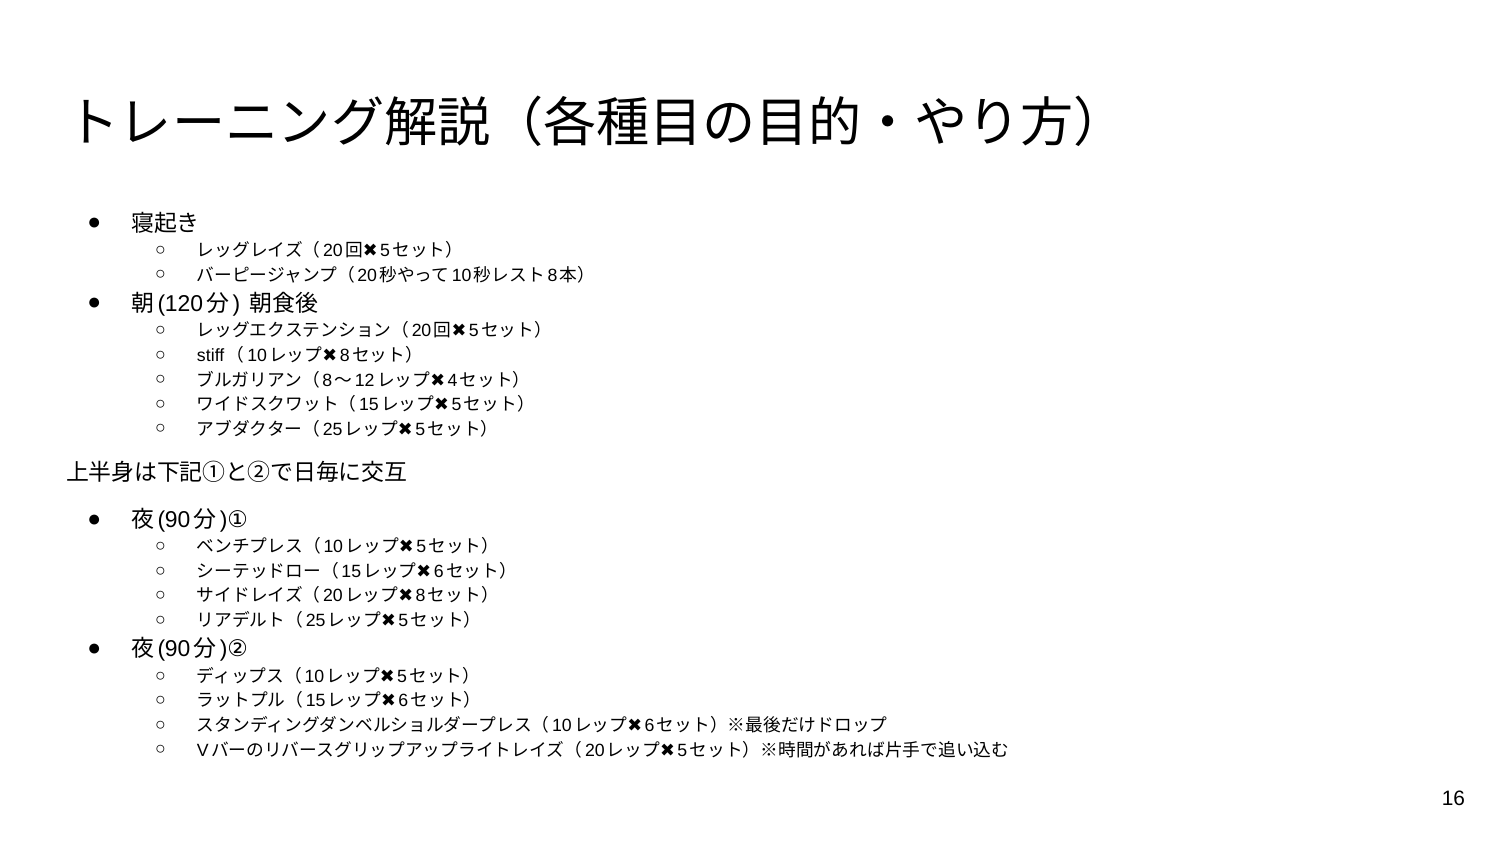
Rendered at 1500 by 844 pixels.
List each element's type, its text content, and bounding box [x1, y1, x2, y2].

list 寝起き レッグレイズ（20回✖️5セット） バーピージャンプ（20秒やって10秒レスト8本） 朝(120分) 朝食後 レッグエクステンション（20回✖️5セット） stiff（10レップ✖️8セット） ブルガリアン（8〜12レップ✖️4セット） ワイドスクワット（15レップ✖️5セット） アブダクター（25レップ✖️5セット） 上半身は下記①と②で日毎に交互 夜(90分)① ベンチプレス（10レップ✖️5セット） シーテッドロー（15レップ✖️6セット） サイドレイズ（20レップ✖️8セット） リアデルト（25レップ✖️5セット） 夜(90分)② ディップス（10レップ✖️5セット） ラットプル（15レップ✖️6セット） スタンディングダンベルショルダープレス（10レップ✖️6セット）※最後だけドロップ Vバーのリバースグリップアップライトレイズ（20レップ✖️5セット）※時間があれば片手で追い込む [51, 189, 1449, 782]
slide_number 16 [1389, 764, 1480, 830]
title トレーニング解説（各種目の目的・やり方） [51, 72, 1449, 167]
